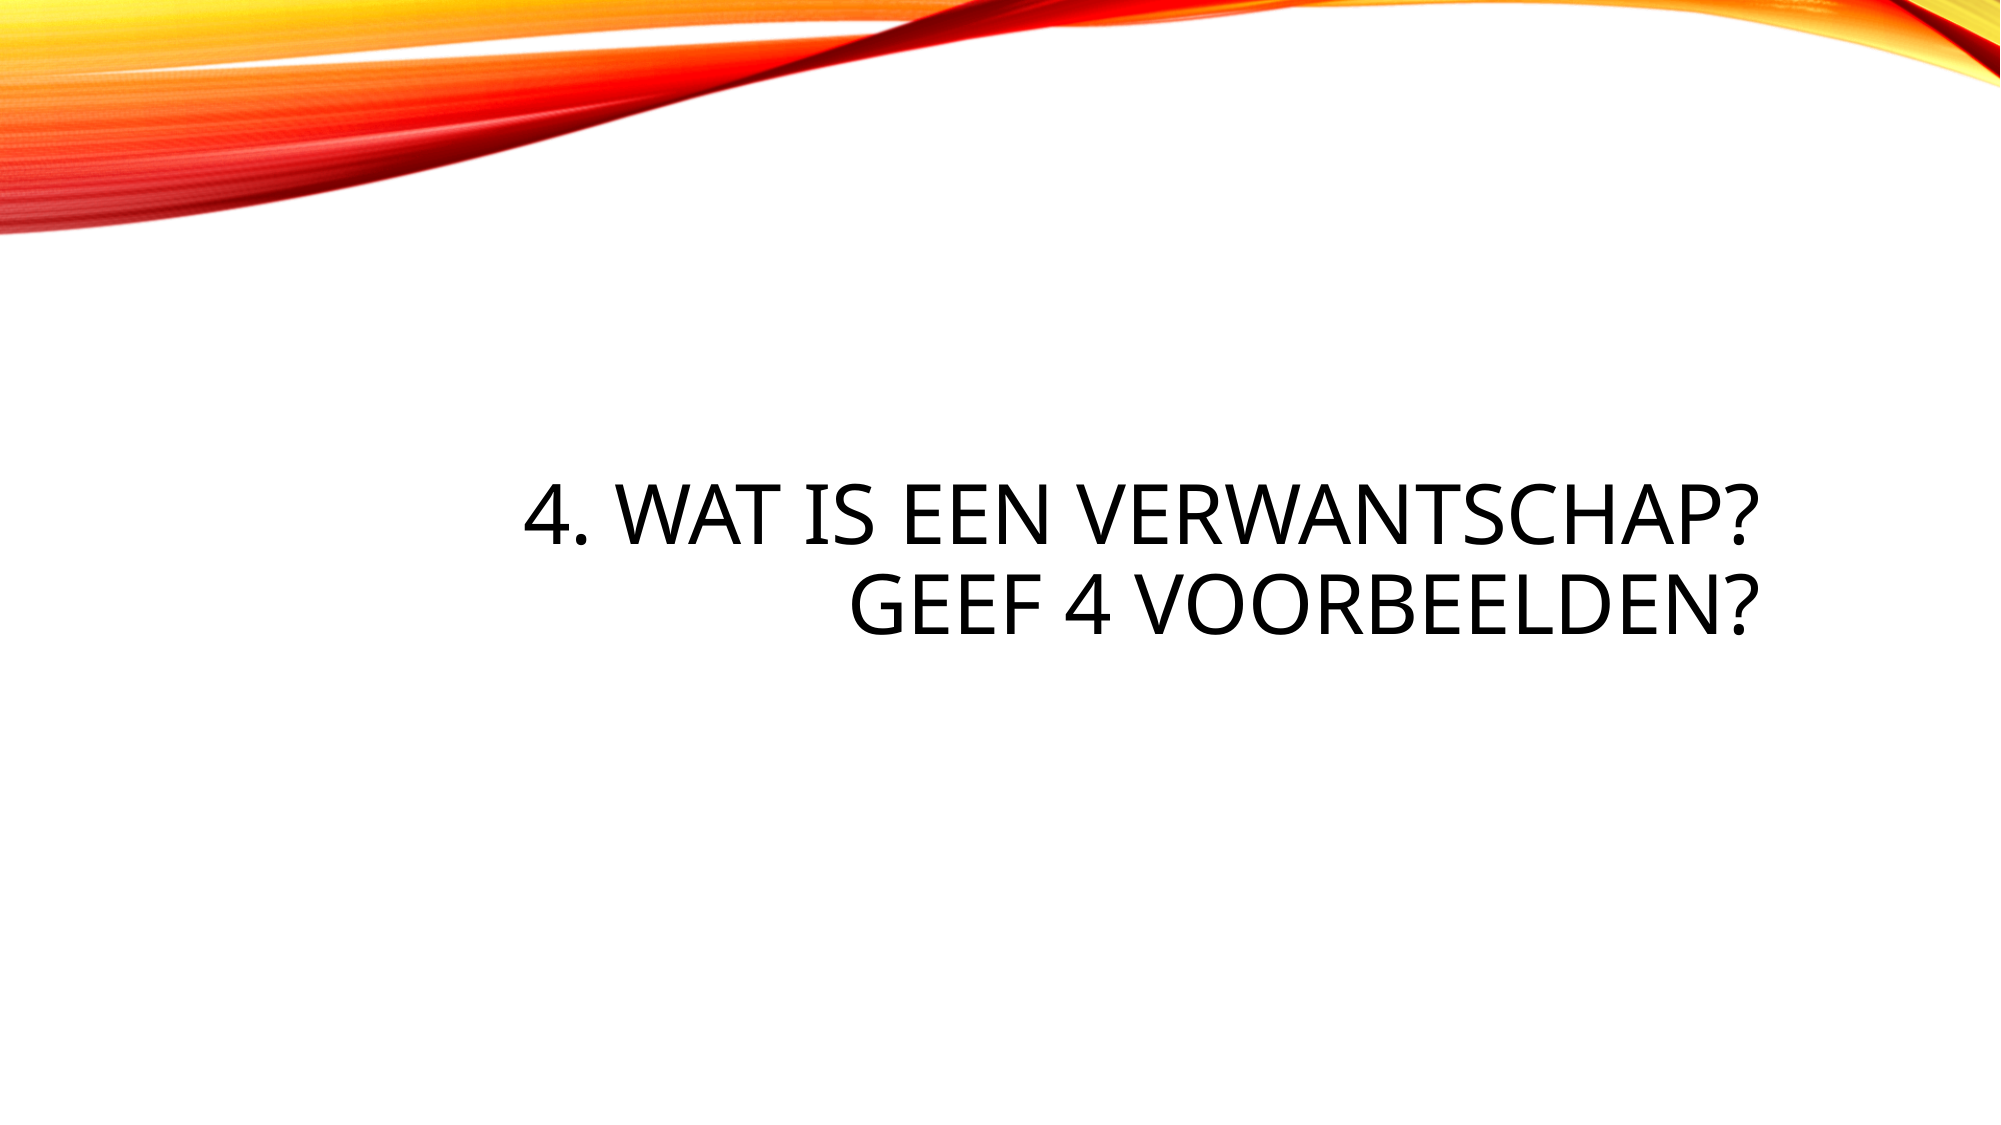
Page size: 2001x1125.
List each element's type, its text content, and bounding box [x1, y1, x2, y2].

title 4. Wat is een verwantschap? Geef 4 voorbeelden? [364, 456, 1777, 669]
picture [0, 0, 2000, 237]
